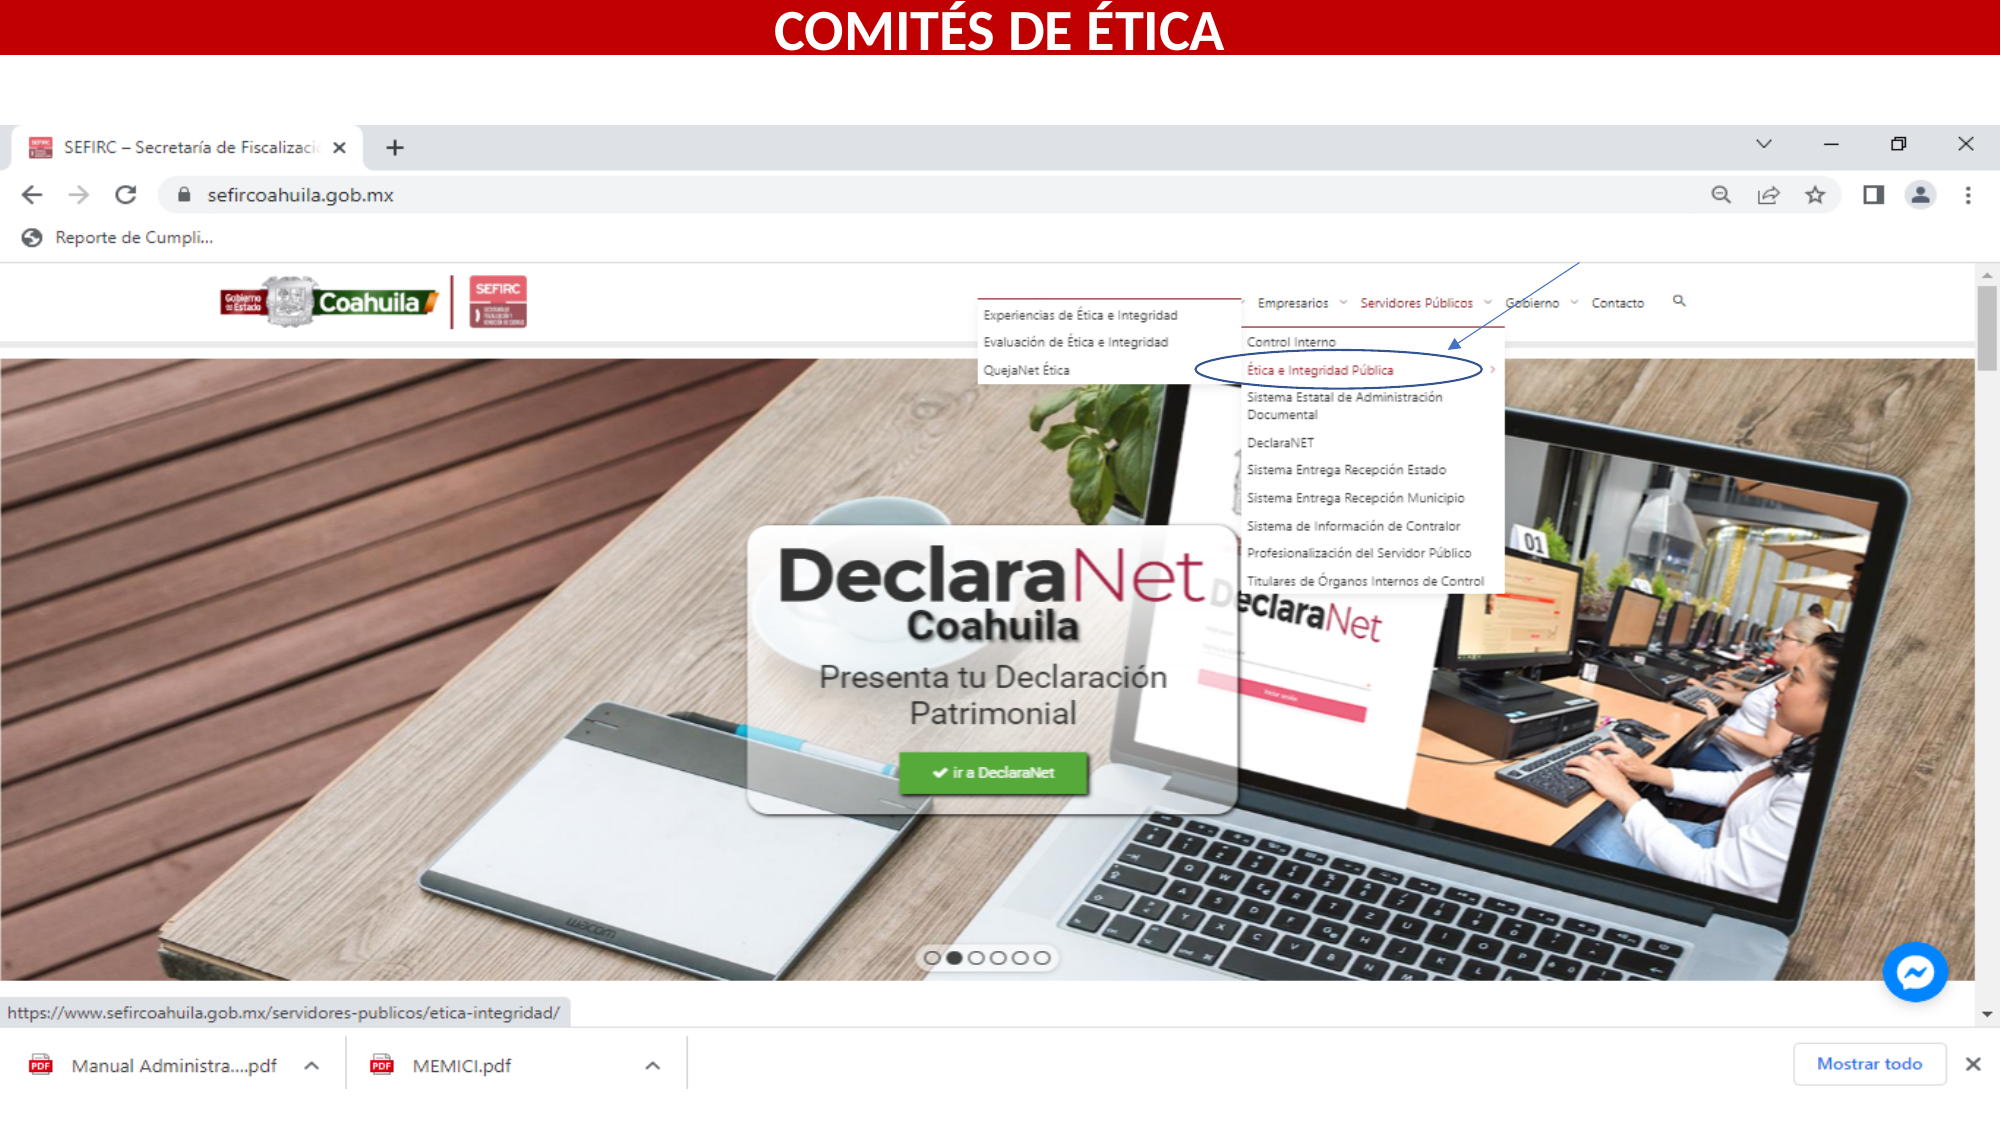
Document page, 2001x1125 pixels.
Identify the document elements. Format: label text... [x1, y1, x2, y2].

picture [0, 125, 2000, 1089]
text_box COMITÉS DE ÉTICA [0, 0, 2000, 55]
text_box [1447, 262, 1580, 350]
